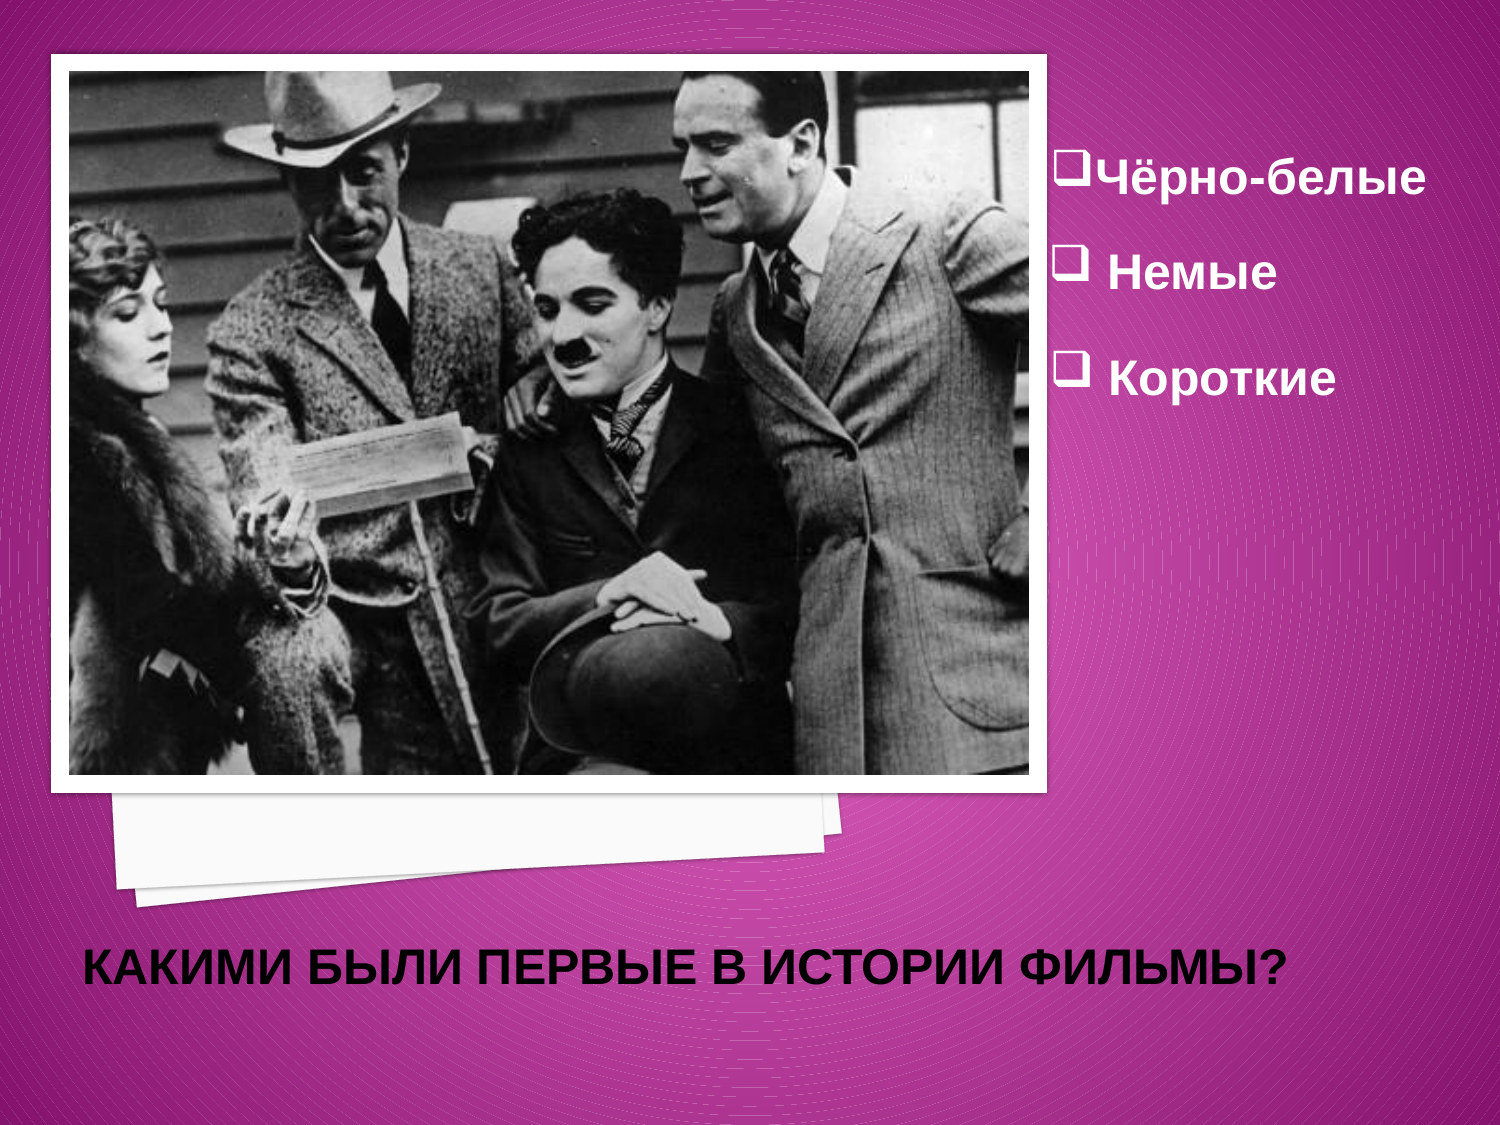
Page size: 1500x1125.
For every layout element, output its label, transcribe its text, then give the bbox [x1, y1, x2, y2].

picture [68, 70, 1030, 776]
text_box Короткие [1035, 337, 1353, 413]
text_box Немые [1035, 231, 1400, 307]
title Какими были первые в истории фильмы? [75, 822, 1388, 995]
text_box Чёрно-белые [1035, 137, 1443, 212]
